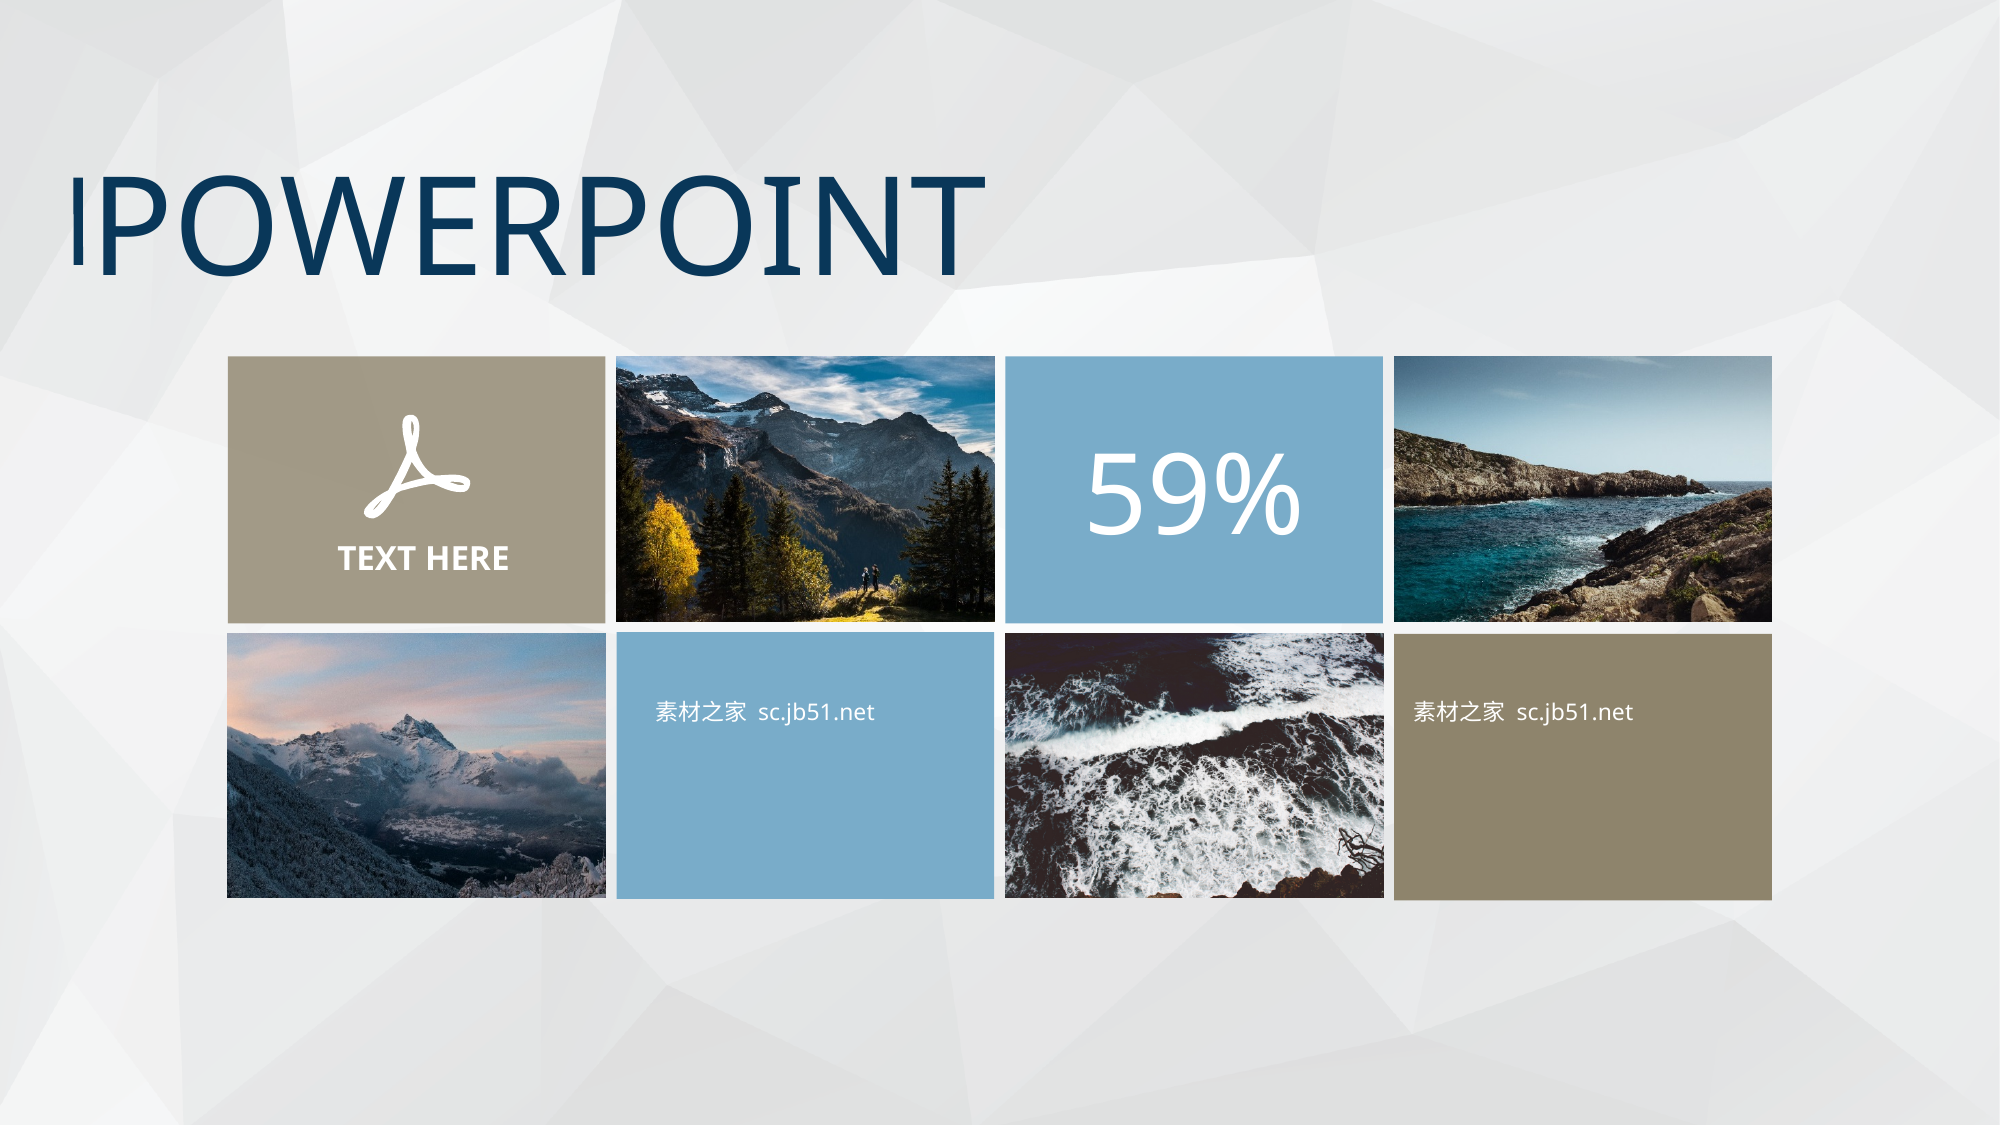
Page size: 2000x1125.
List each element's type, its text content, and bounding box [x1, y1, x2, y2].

text_box [363, 414, 471, 519]
text_box 59% [1005, 356, 1383, 624]
text_box 素材之家 sc.jb51.net [640, 690, 971, 733]
text_box [227, 356, 606, 624]
text_box TEXT HERE [322, 529, 525, 584]
text_box [1394, 633, 1772, 901]
text_box [616, 632, 995, 899]
text_box 素材之家 sc.jb51.net [1399, 690, 1736, 733]
text_box POWERPOINT [75, 130, 1003, 310]
picture [0, 0, 2000, 1125]
